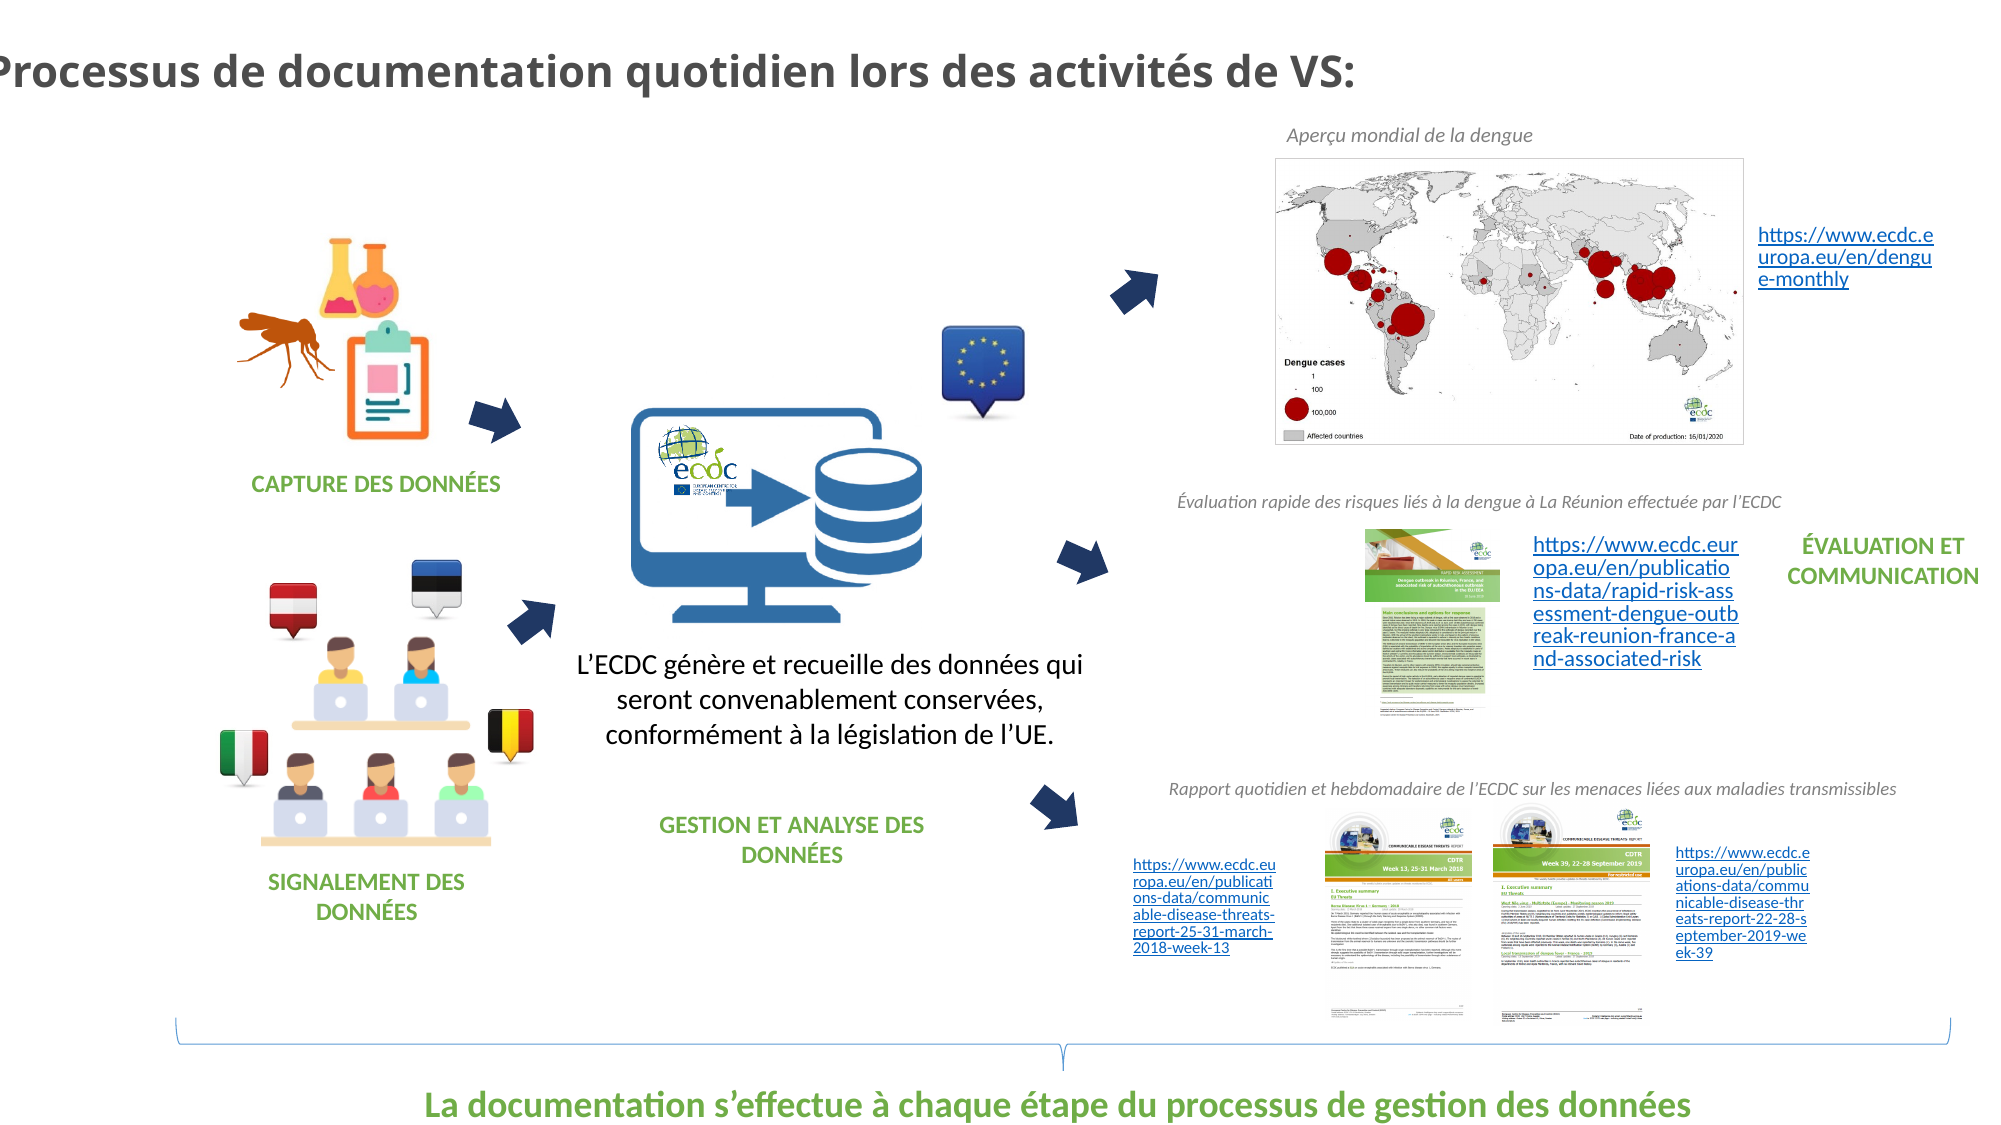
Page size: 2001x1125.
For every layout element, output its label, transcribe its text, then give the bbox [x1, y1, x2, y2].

text_box Évaluation rapide des risques liés à la dengue à La Réunion effectuée par l’ECDC [1162, 482, 1893, 520]
text_box Aperçu mondial de la dengue [1272, 114, 1793, 155]
text_box [1056, 540, 1109, 585]
text_box ÉVALUATION ET COMMUNICATION [1767, 522, 2000, 597]
picture [1365, 528, 1500, 718]
text_box https://www.ecdc.europa.eu/en/dengue-monthly [1744, 213, 1951, 255]
text_box https://www.ecdc.europa.eu/en/publications-data/communicable-disease-threats-report-22-28-september-2019-week-39 [1660, 834, 1826, 870]
text_box https://www.ecdc.europa.eu/en/publications-data/communicable-disease-threats-report-25-31-march-2018-week-13 [1118, 846, 1292, 882]
text_box Processus de documentation quotidien lors des activités de VS: [0, 35, 1372, 104]
text_box GESTION ET ANALYSE DES DONNÉES [644, 800, 940, 876]
picture [631, 371, 922, 659]
picture [237, 233, 437, 447]
text_box L’ECDC génère et recueille des données qui seront convenablement conservées, conformément à la législation de l’UE. [552, 638, 1109, 758]
text_box https://www.ecdc.europa.eu/en/publications-data/rapid-risk-assessment-dengue-outbreak-reunion-france-and-associated-risk [1518, 521, 1755, 565]
picture [1275, 158, 1744, 445]
text_box Rapport quotidien et hebdomadaire de l’ECDC sur les menaces liées aux maladies transmissibles [1154, 768, 1961, 807]
picture [941, 325, 1030, 423]
text_box [1029, 784, 1078, 830]
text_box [214, 553, 538, 854]
text_box [1109, 269, 1159, 315]
text_box [175, 1017, 1952, 1071]
picture [1493, 798, 1650, 1026]
text_box [468, 397, 522, 444]
text_box [538, 602, 556, 639]
text_box CAPTURE DES DONNÉES [214, 460, 538, 506]
text_box La documentation s’effectue à chaque étape du processus de gestion des données [409, 1072, 1717, 1125]
picture [1325, 808, 1472, 1021]
text_box SIGNALEMENT DES DONNÉES [250, 858, 483, 933]
